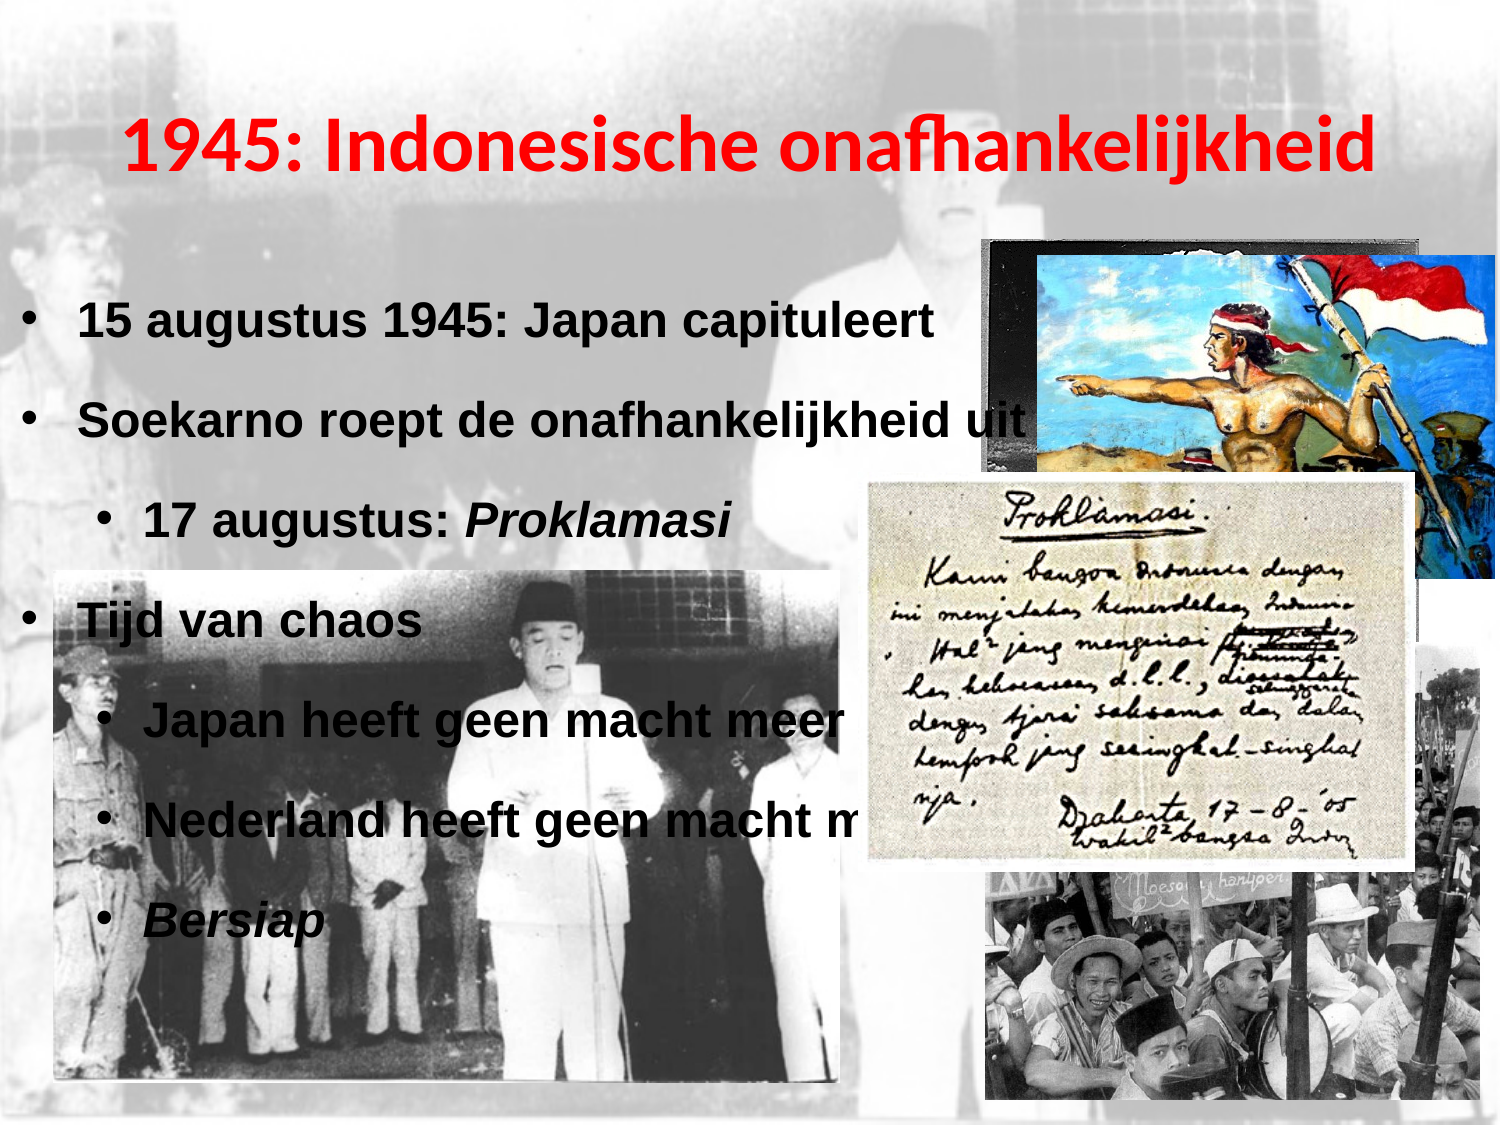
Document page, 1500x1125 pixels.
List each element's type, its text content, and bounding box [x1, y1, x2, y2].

picture [858, 239, 1495, 1101]
title 1945: Indonesische onafhankelijkheid [75, 45, 1425, 233]
text_box 15 augustus 1945: Japan capituleert Soekarno roept de onafhankelijkheid uit 17 augustus: Proklamasi Tijd van chaos Japan heeft geen macht meer Nederland heeft geen macht meer Bersiap [5, 249, 979, 1083]
picture [52, 570, 840, 1083]
